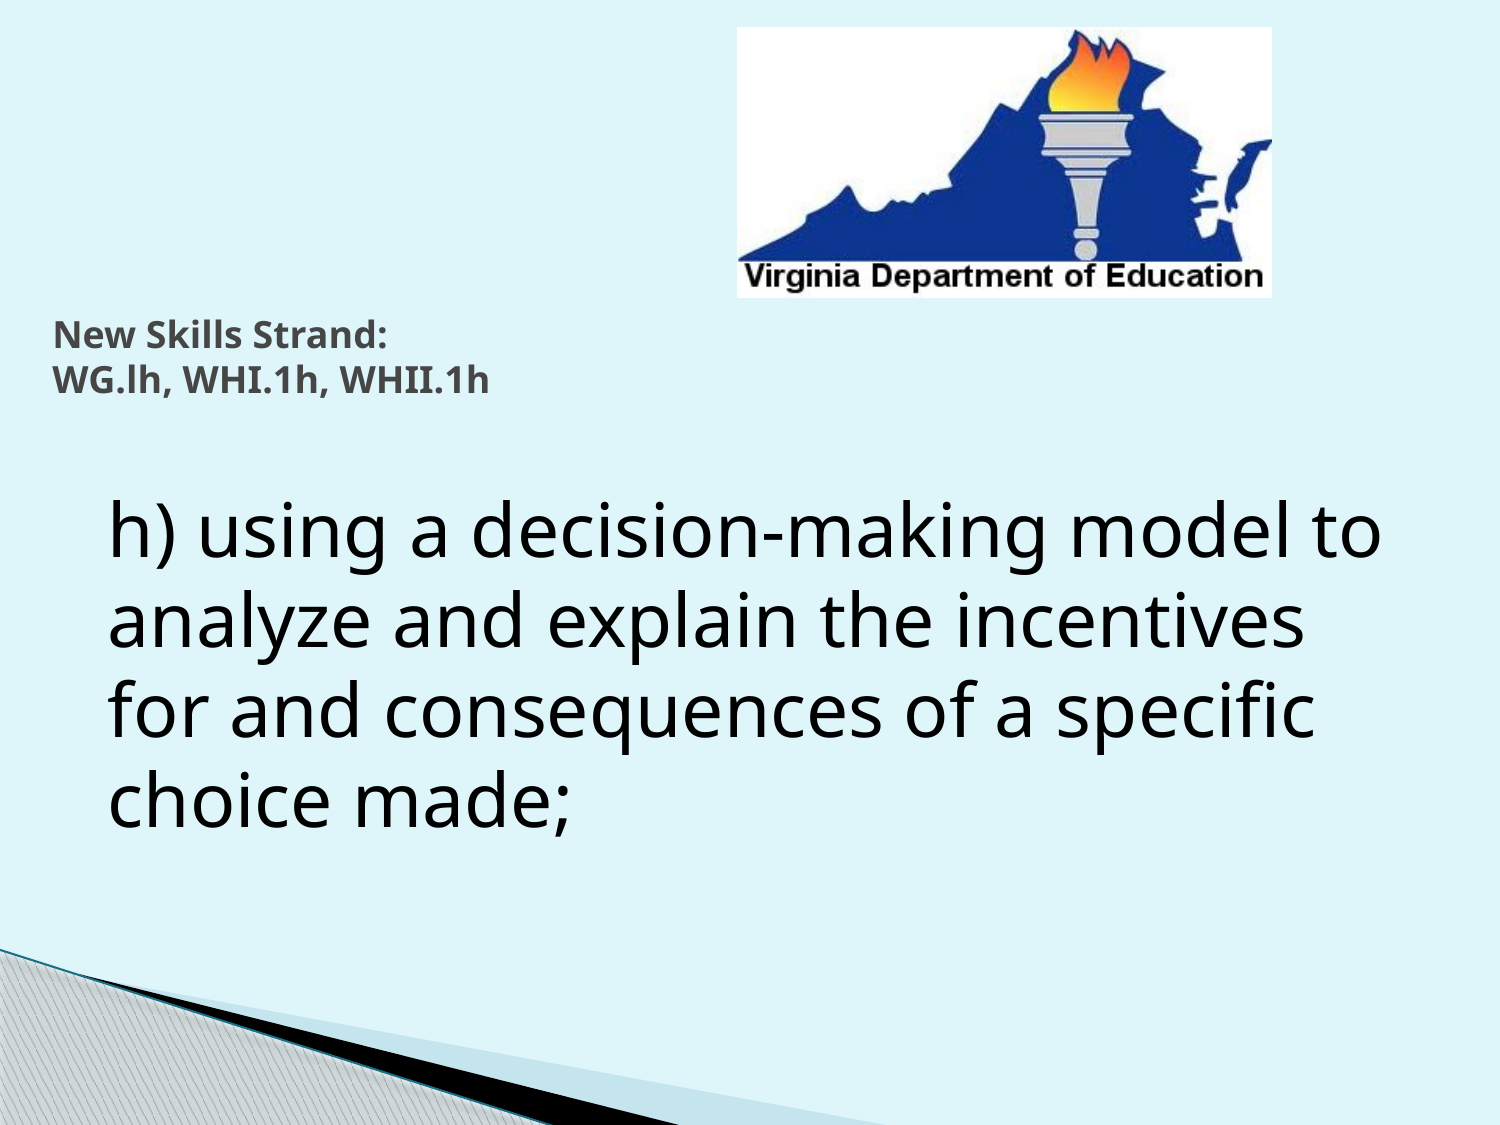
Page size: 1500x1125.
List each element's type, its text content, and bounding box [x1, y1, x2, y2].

title New Skills Strand: WG.lh, WHI.1h, WHII.1h [37, 262, 1388, 450]
list h) using a decision-making model to analyze and explain the incentives for and consequences of a specific choice made; [75, 474, 1425, 1125]
picture [737, 27, 1273, 298]
